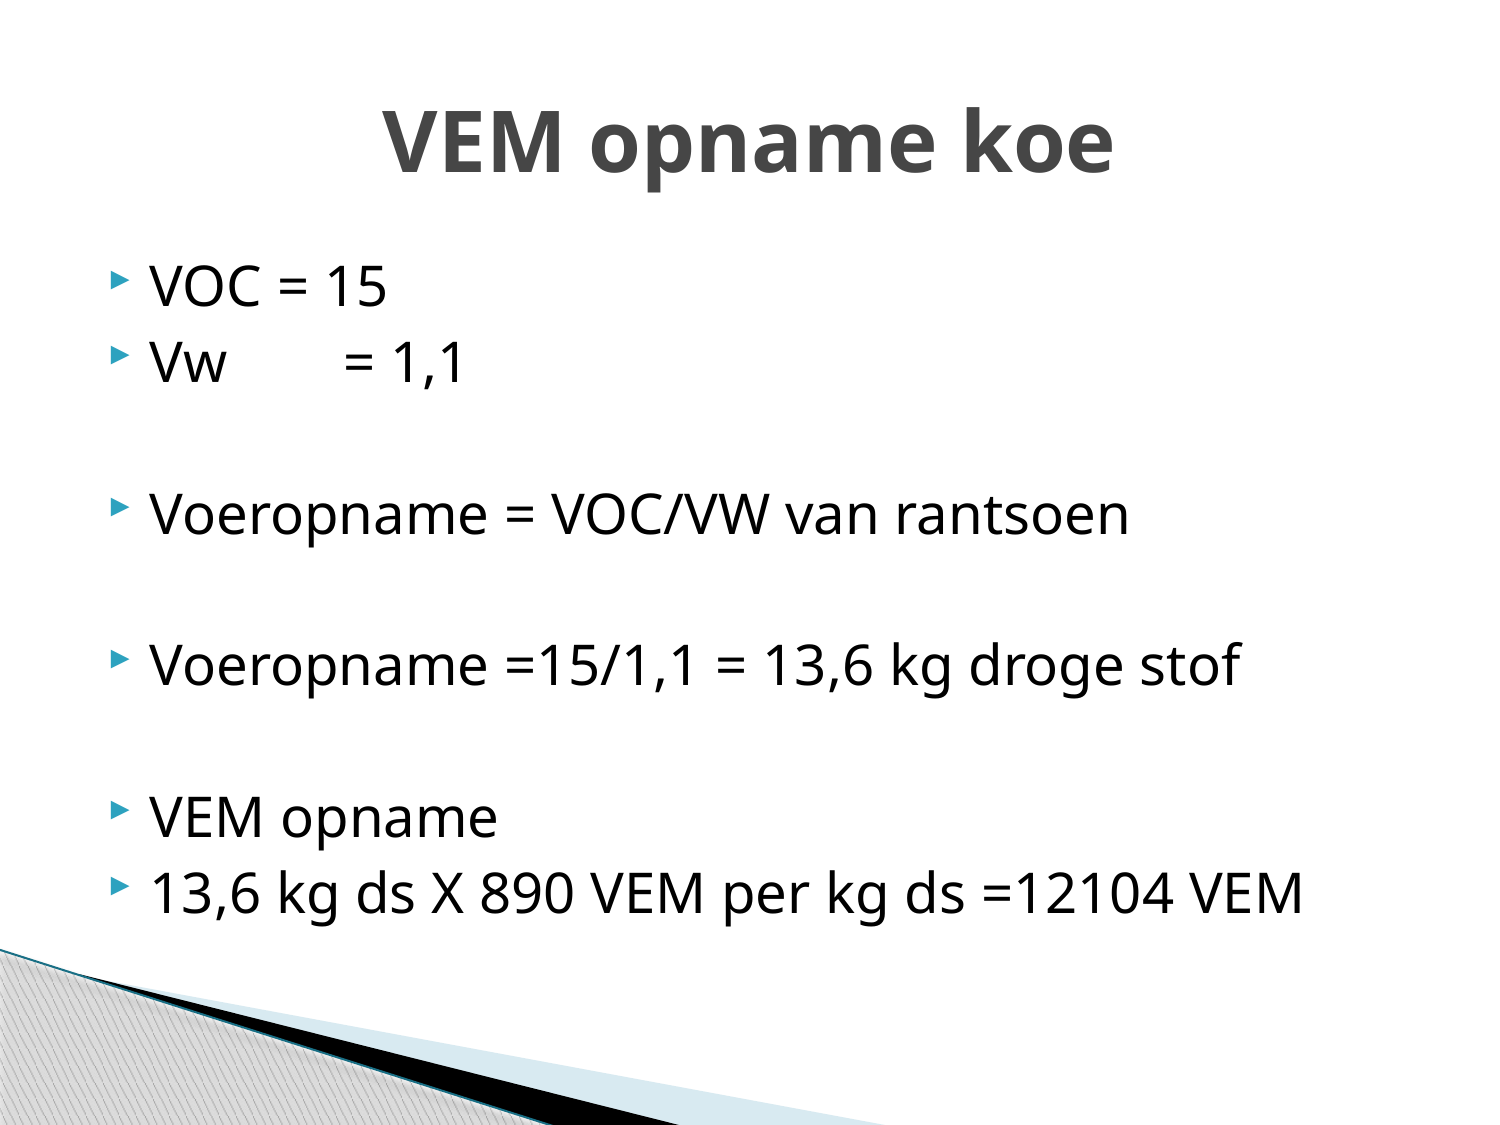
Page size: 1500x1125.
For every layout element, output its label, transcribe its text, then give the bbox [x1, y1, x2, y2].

title VEM opname koe [75, 45, 1425, 233]
list VOC = 15 Vw = 1,1 Voeropname = VOC/VW van rantsoen Voeropname =15/1,1 = 13,6 kg droge stof VEM opname 13,6 kg ds X 890 VEM per kg ds =12104 VEM [75, 243, 1425, 986]
